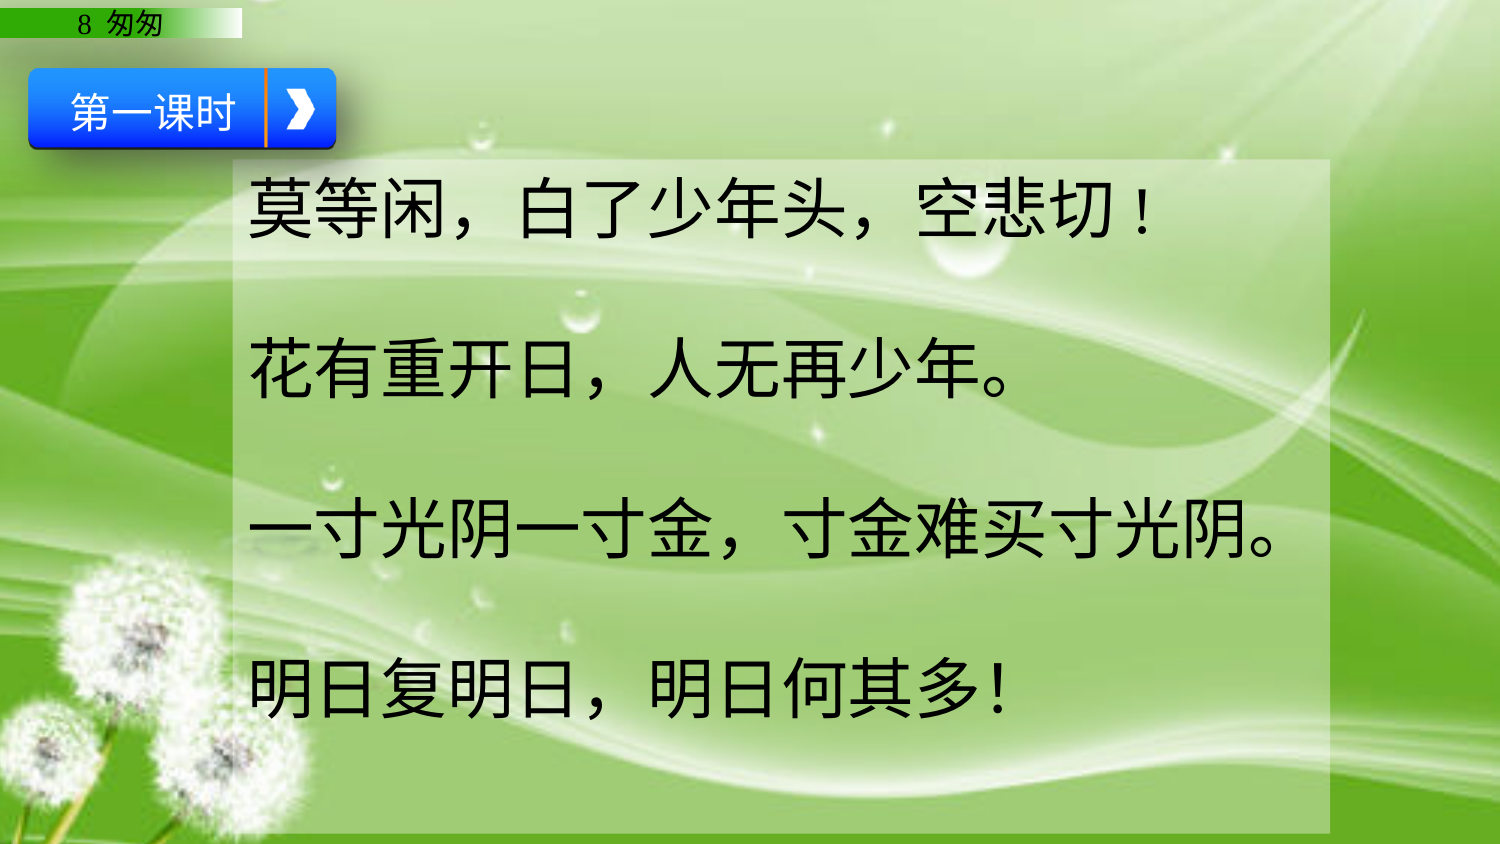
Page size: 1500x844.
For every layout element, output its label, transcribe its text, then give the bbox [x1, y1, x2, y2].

text_box 莫等闲，白了少年头，空悲切! 花有重开日，人无再少年。 一寸光阴一寸金，寸金难买寸光阴。 明日复明日，明日何其多！ [232, 159, 1331, 834]
picture [0, 0, 1500, 844]
